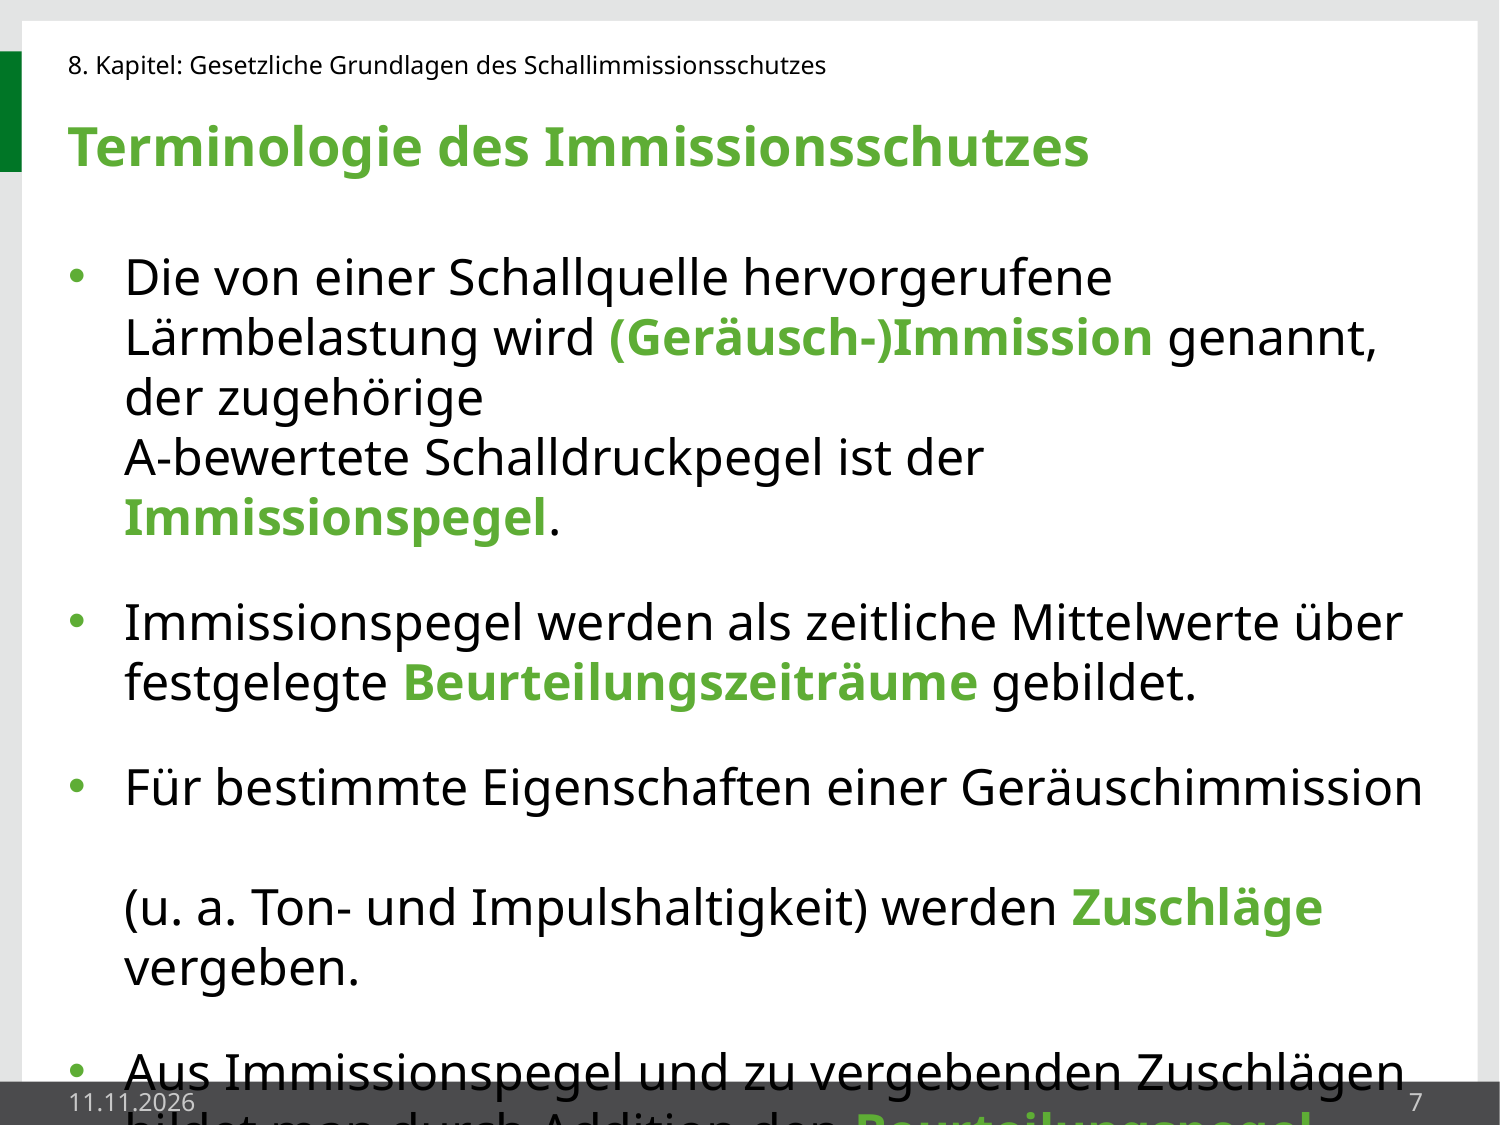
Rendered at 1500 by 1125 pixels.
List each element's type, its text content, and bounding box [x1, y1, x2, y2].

list Die von einer Schallquelle hervorgerufene Lärmbelastung wird (Geräusch-)Immission genannt, der zugehörige A-bewertete Schalldruckpegel ist der Immissionspegel. Immissionspegel werden als zeitliche Mittelwerte über festgelegte Beurteilungszeiträume gebildet. Für bestimmte Eigenschaften einer Geräuschimmission (u. a. Ton- und Impulshaltigkeit) werden Zuschläge vergeben. Aus Immissionspegel und zu vergebenden Zuschlägen bildet man durch Addition den Beurteilungspegel. [68, 245, 1436, 1047]
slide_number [68, 1082, 231, 1125]
title Terminologie des Immissionsschutzes [67, 77, 1427, 178]
slide_number 7 [1331, 1082, 1423, 1125]
